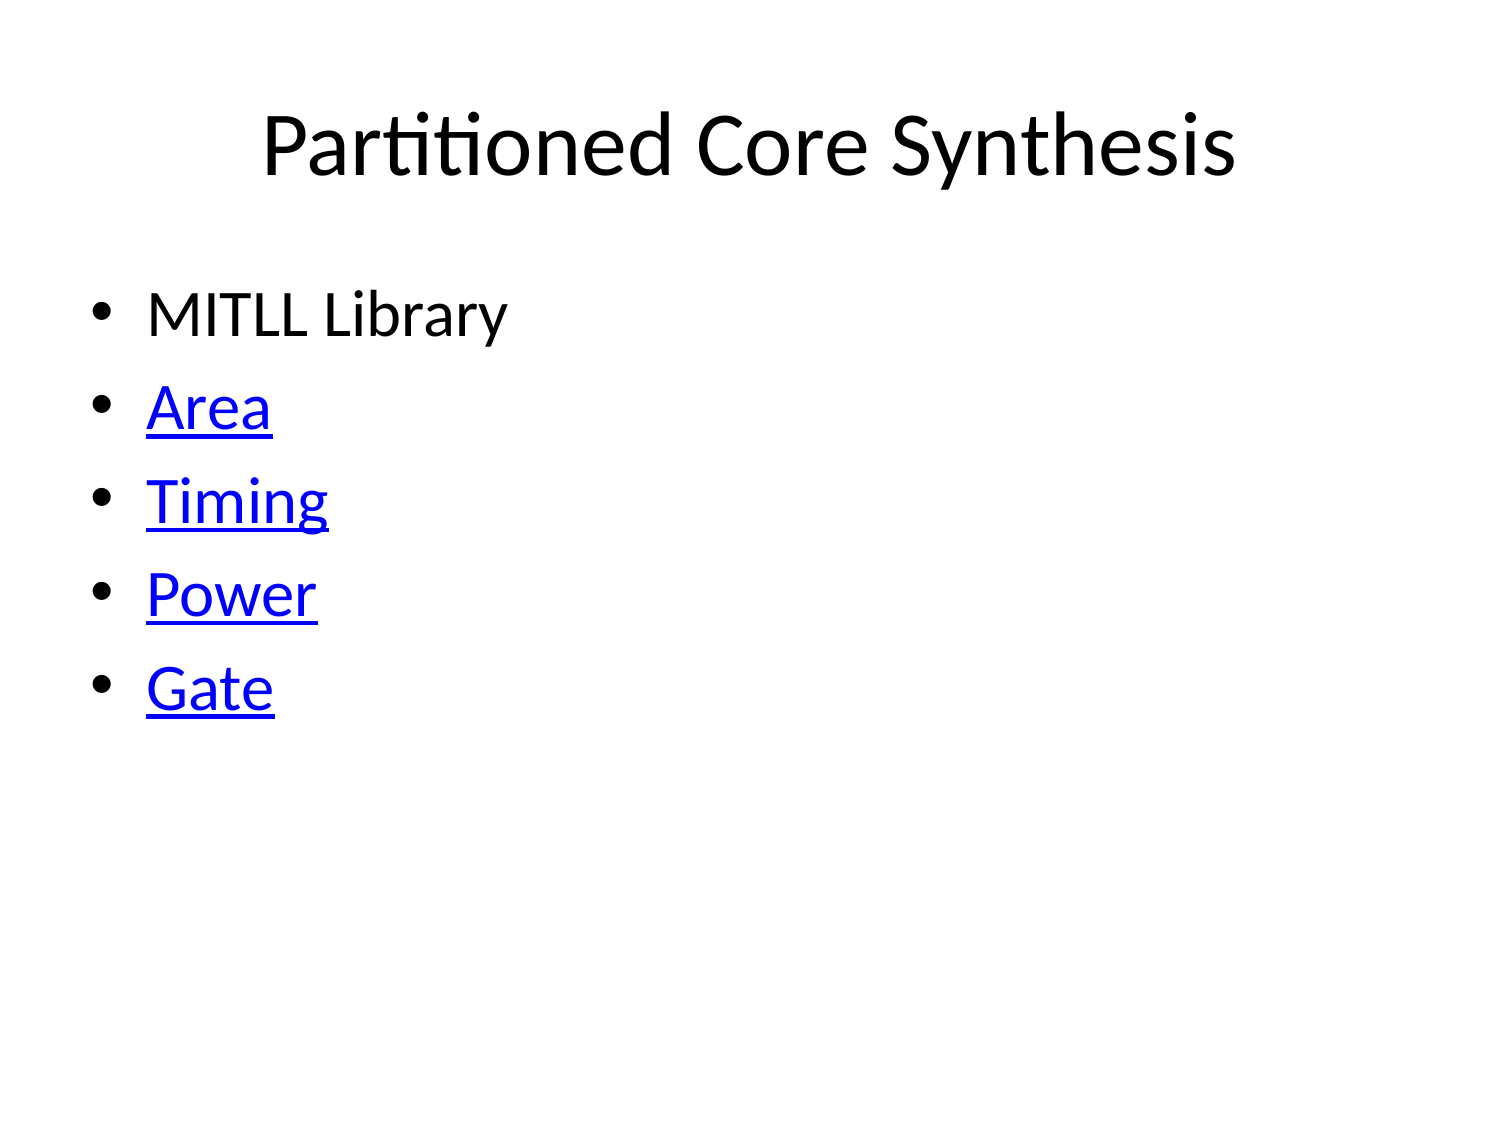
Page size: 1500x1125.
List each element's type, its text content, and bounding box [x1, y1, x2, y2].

list MITLL Library Area Timing Power Gate [75, 262, 1425, 1005]
title Partitioned Core Synthesis [75, 45, 1425, 233]
